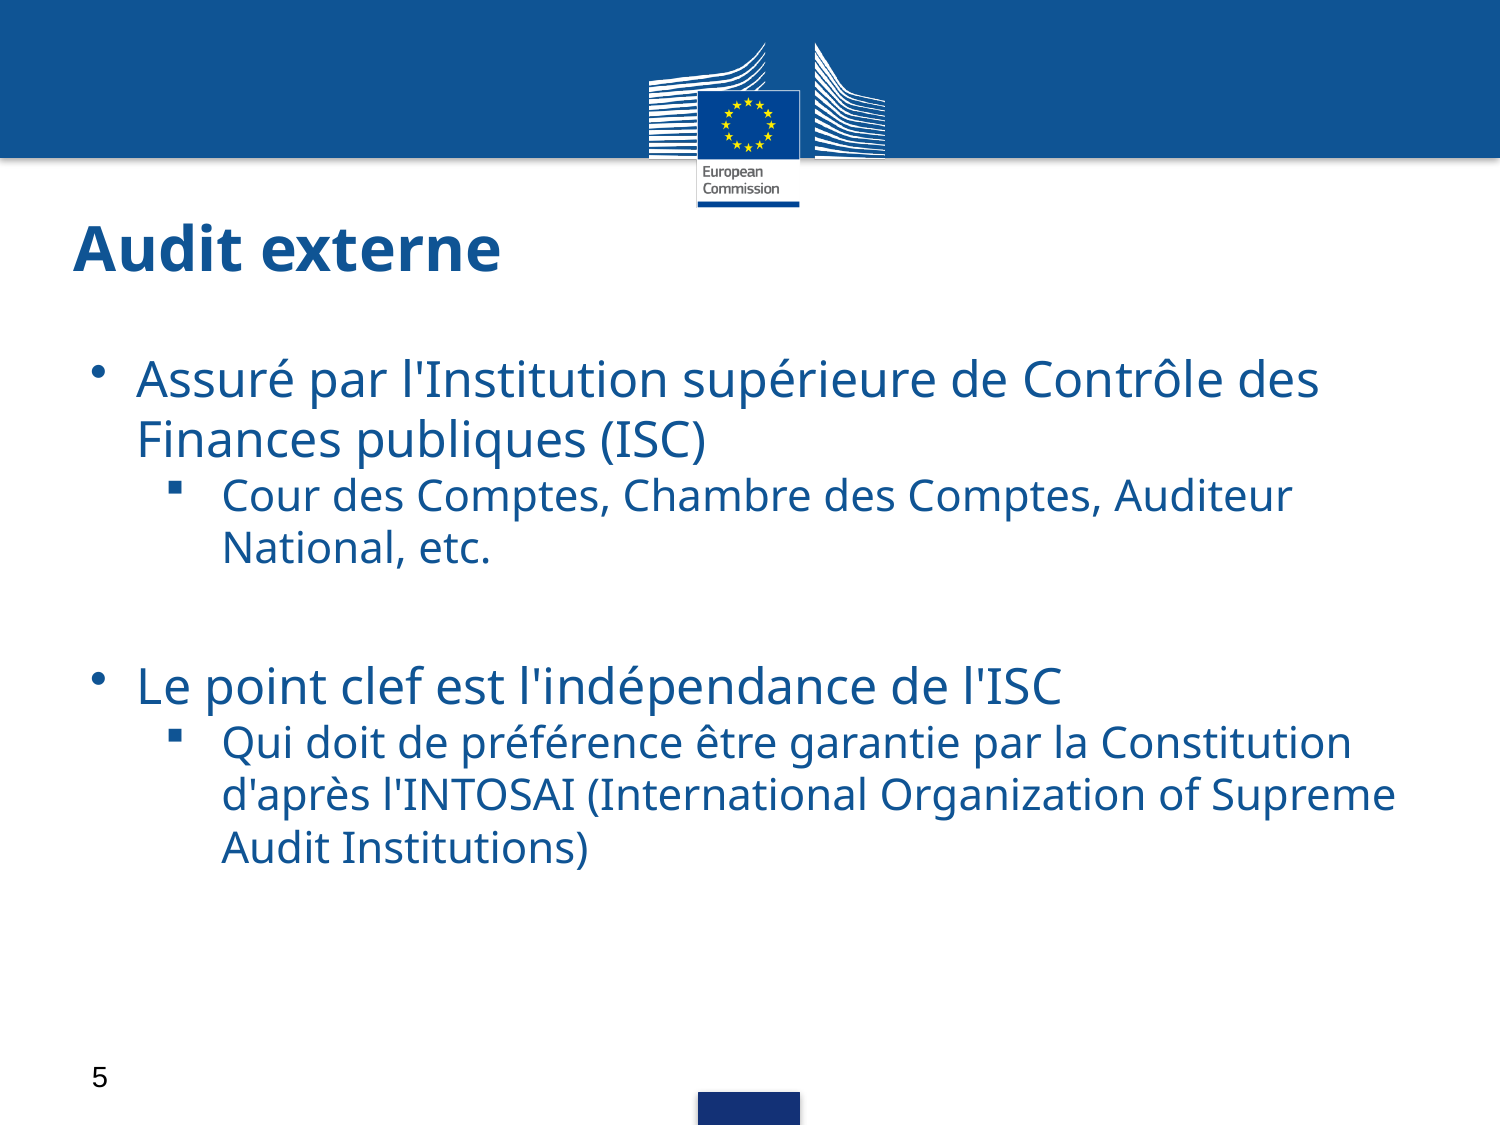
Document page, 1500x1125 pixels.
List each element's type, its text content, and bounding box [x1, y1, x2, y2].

picture [649, 42, 885, 152]
list Assuré par l'Institution supérieure de Contrôle des Finances publiques (ISC) Cour des Comptes, Chambre des Comptes, Auditeur National, etc. Le point clef est l'indépendance de l'ISC Qui doit de préférence être garantie par la Constitution d'après l'INTOSAI (International Organization of Supreme Audit Institutions) [0, 339, 1500, 1048]
title Audit externe [0, 152, 1278, 339]
slide_number 5 [76, 1022, 553, 1102]
